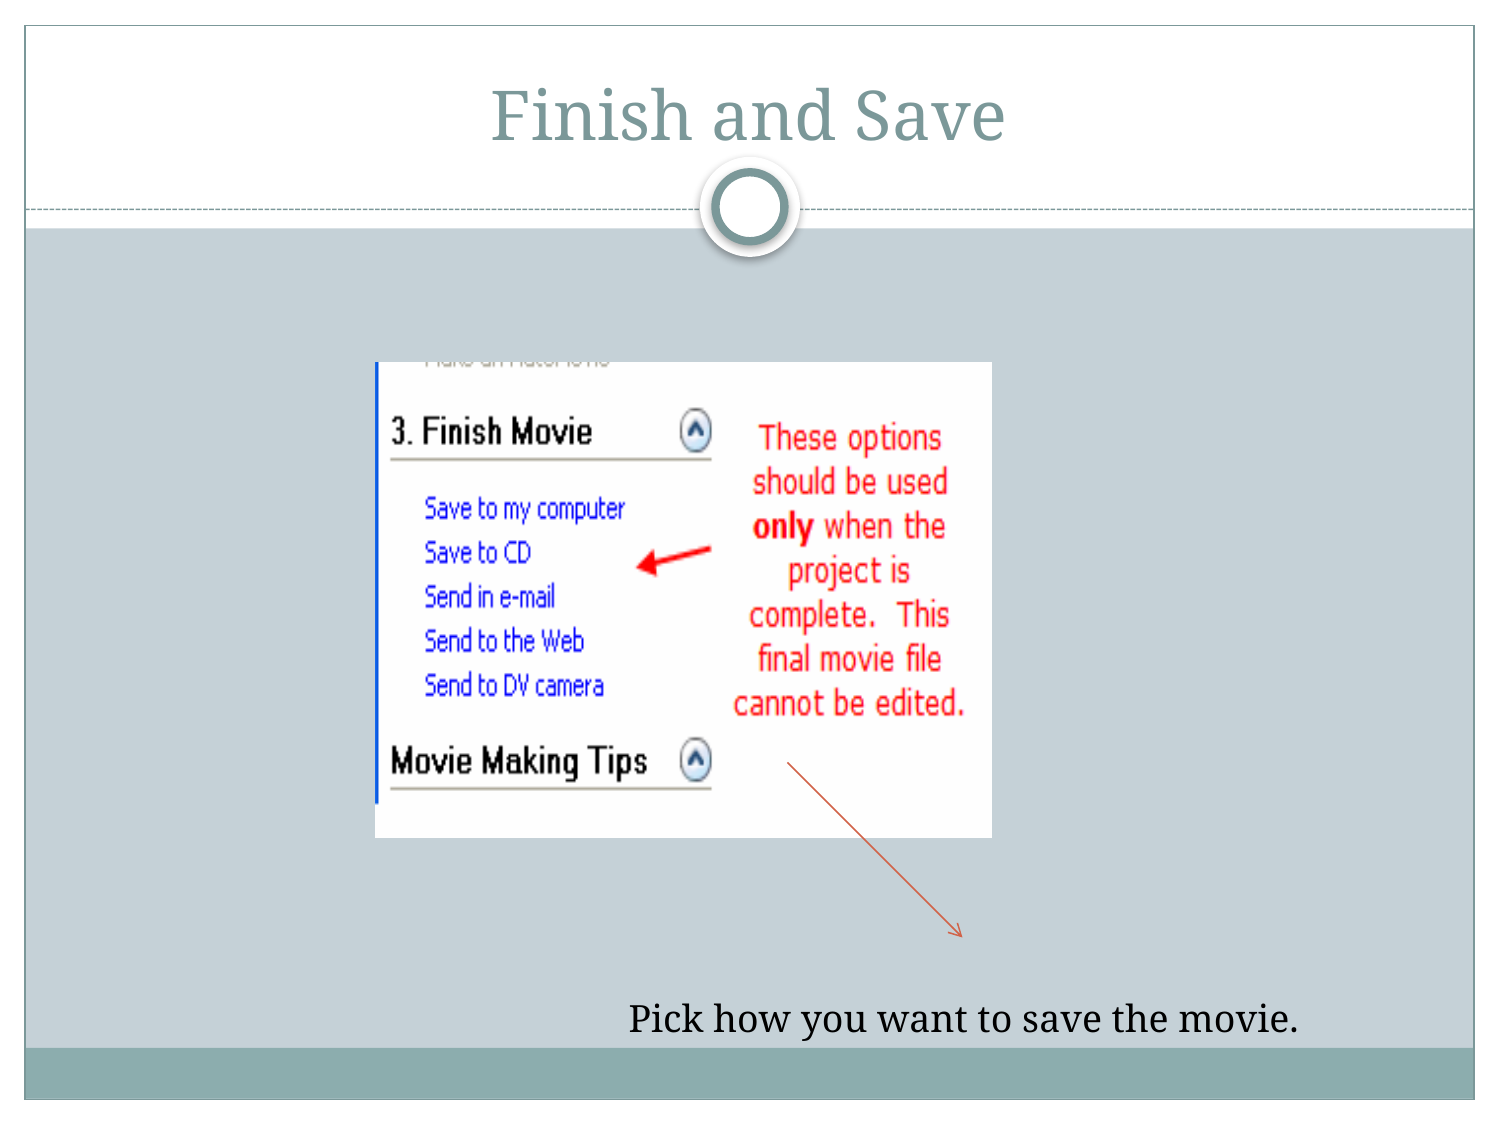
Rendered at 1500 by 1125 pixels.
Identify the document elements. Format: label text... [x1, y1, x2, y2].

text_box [787, 762, 963, 938]
title Finish and Save [49, 37, 1450, 162]
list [374, 362, 992, 838]
text_box Pick how you want to save the movie. [613, 987, 1315, 1048]
